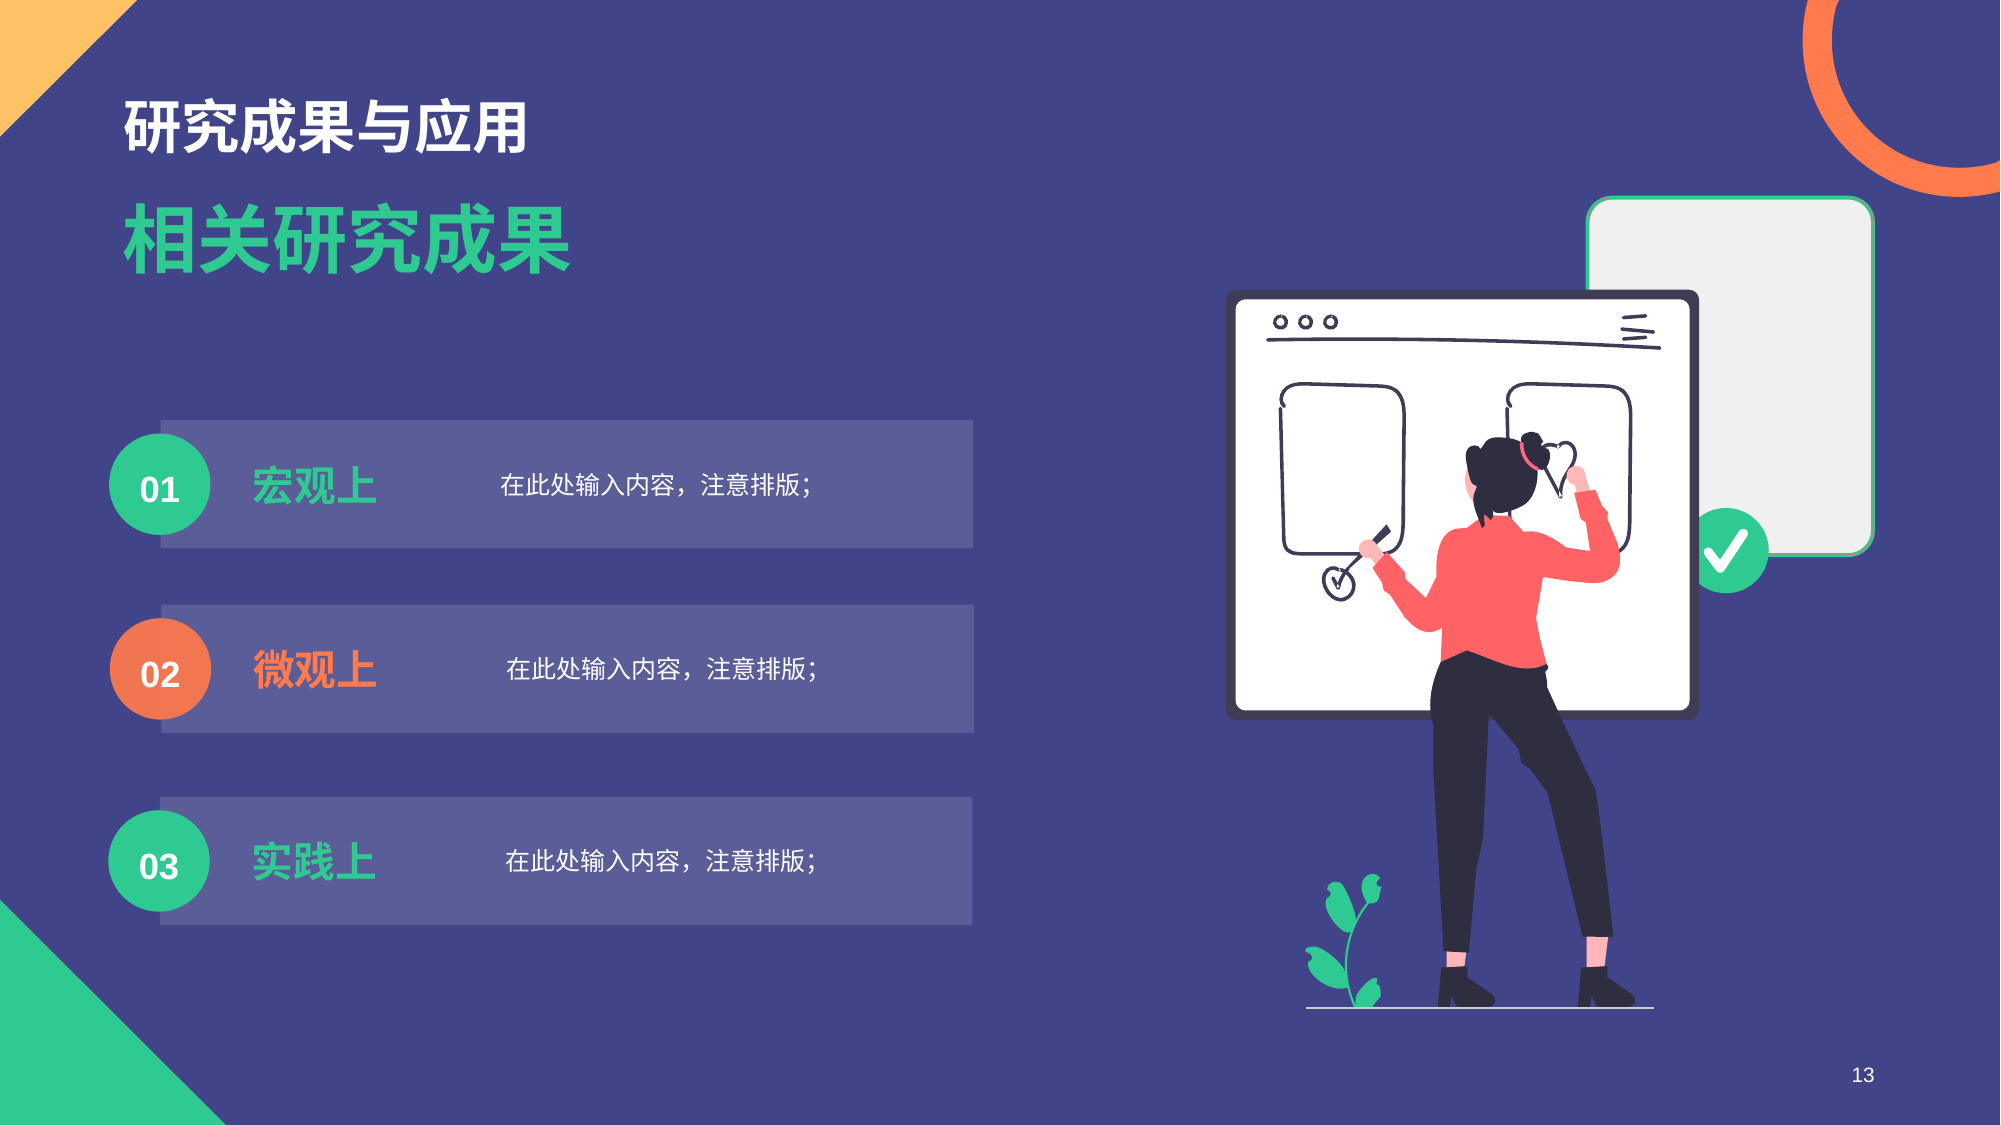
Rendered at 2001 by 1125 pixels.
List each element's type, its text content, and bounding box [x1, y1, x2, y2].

slide_number 13 [1452, 1056, 1890, 1092]
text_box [108, 185, 1875, 1010]
title 研究成果与应用 [108, 0, 1890, 169]
